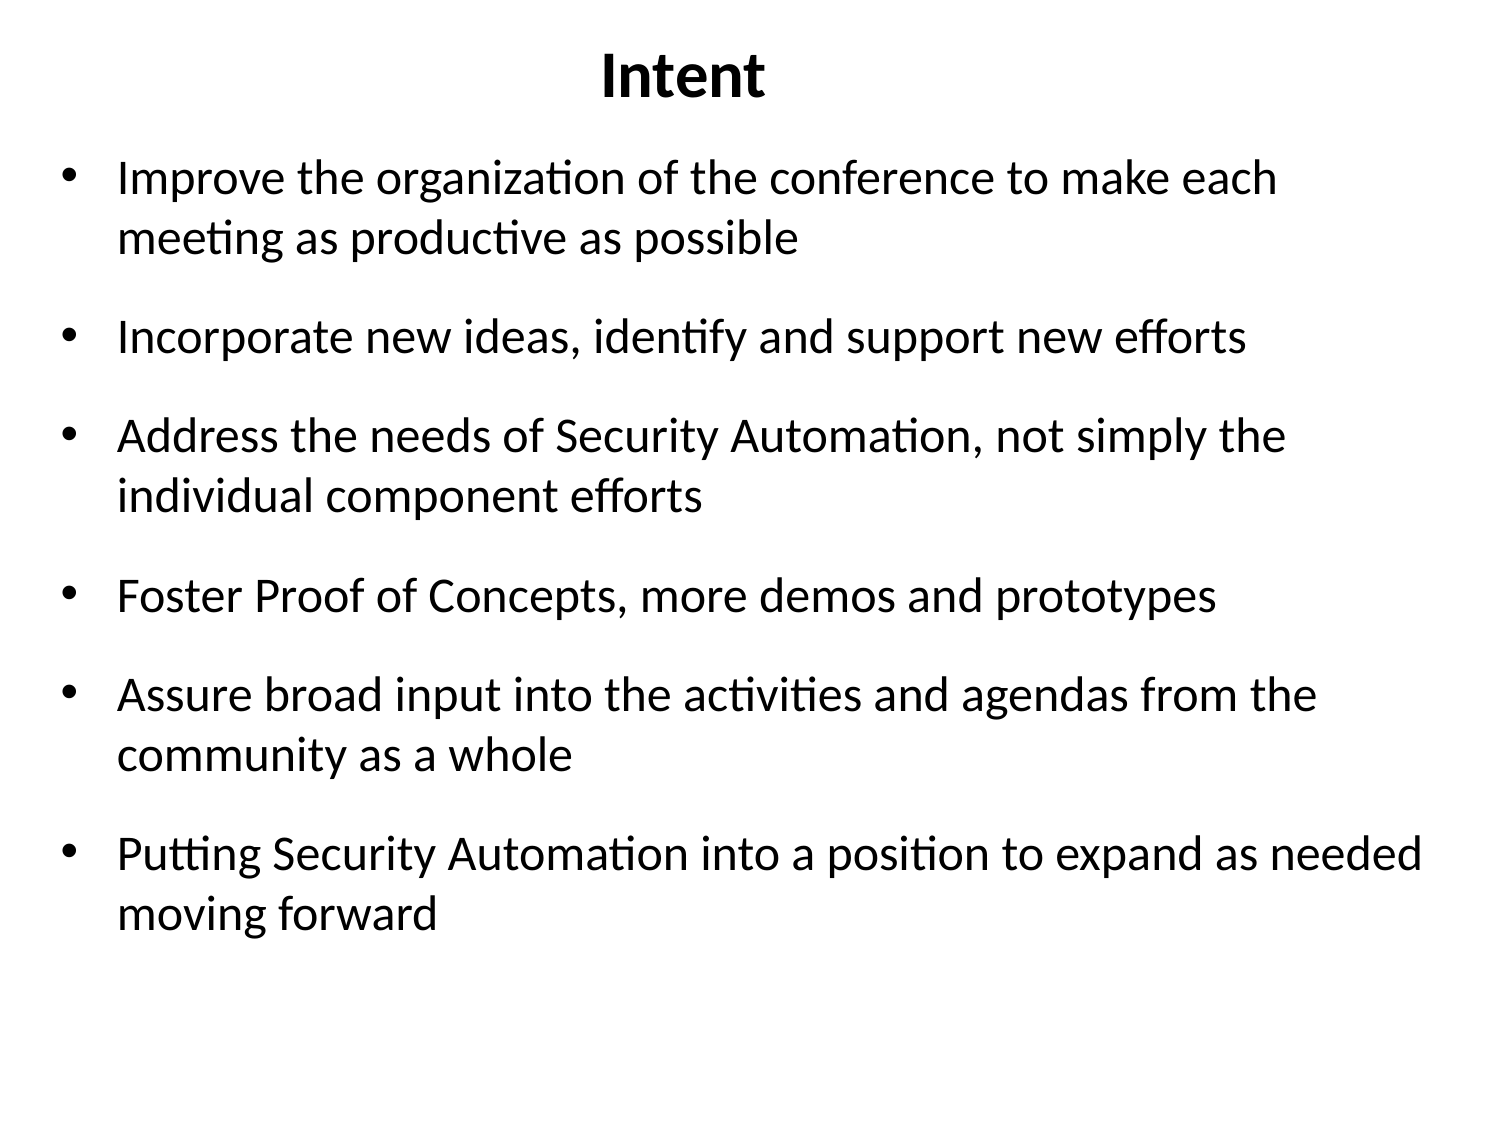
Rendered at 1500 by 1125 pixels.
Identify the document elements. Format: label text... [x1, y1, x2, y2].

title Intent [75, 25, 1425, 116]
list Improve the organization of the conference to make each meeting as productive as possible Incorporate new ideas, identify and support new efforts Address the needs of Security Automation, not simply the individual component efforts Foster Proof of Concepts, more demos and prototypes Assure broad input into the activities and agendas from the community as a whole Putting Security Automation into a position to expand as needed moving forward [45, 137, 1454, 1065]
